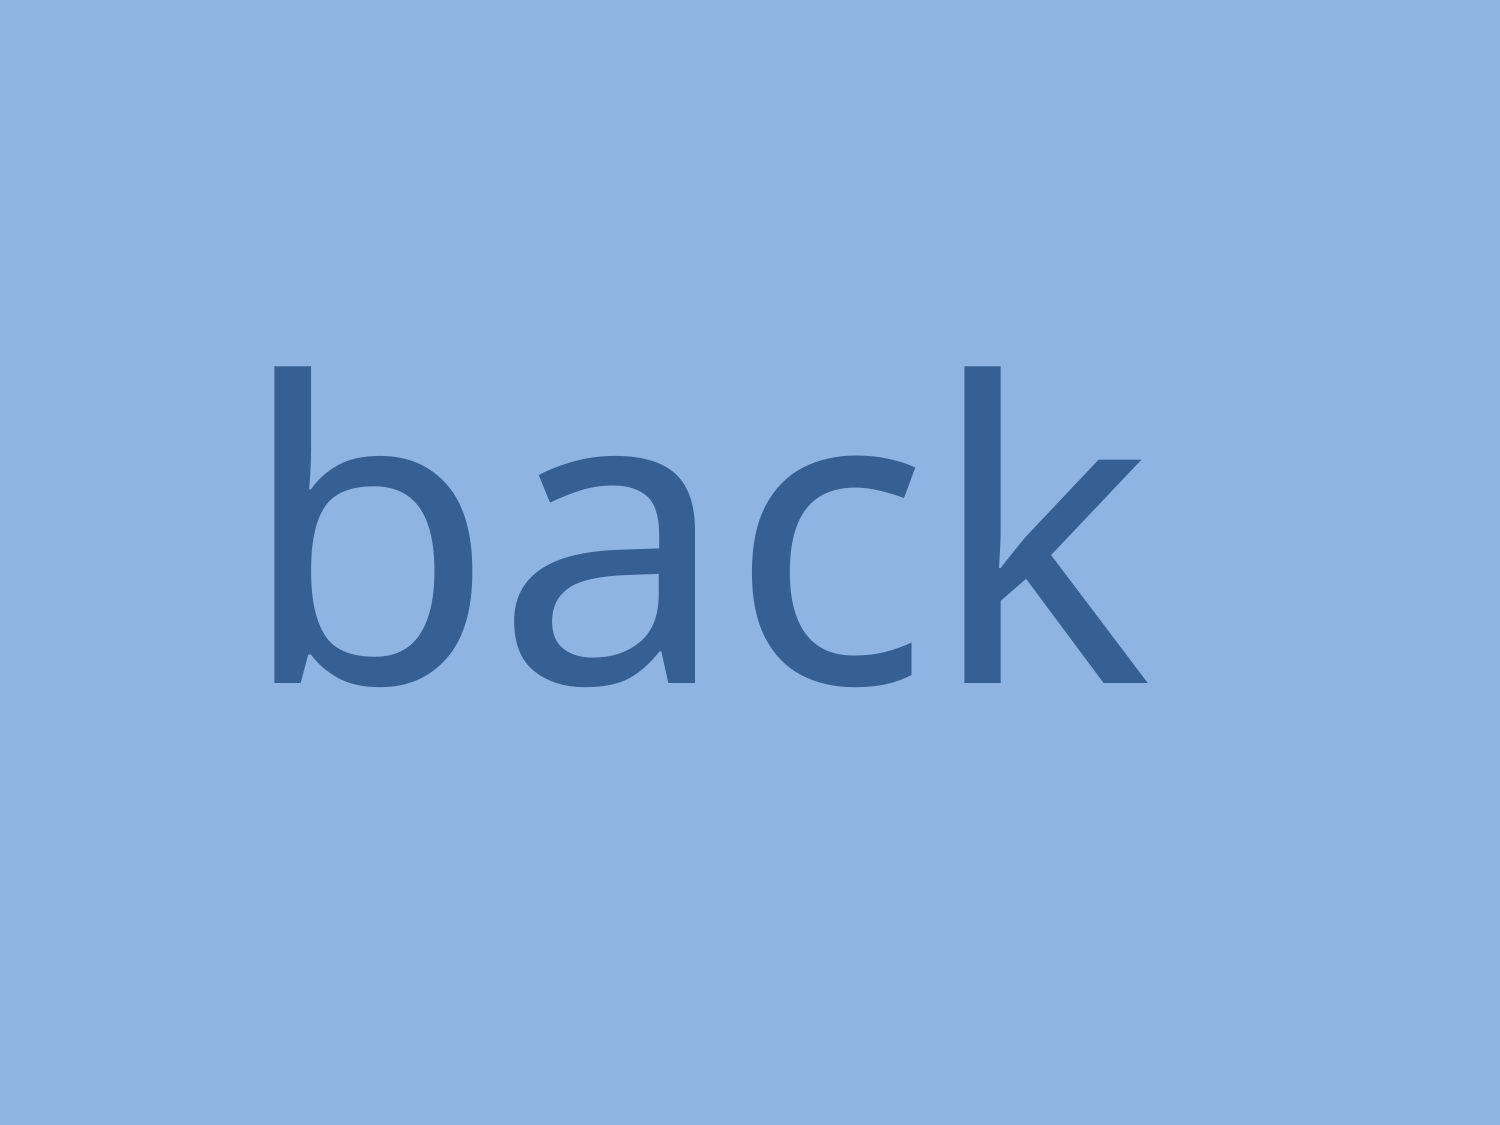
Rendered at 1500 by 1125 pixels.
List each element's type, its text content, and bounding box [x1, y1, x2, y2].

text_box back [41, 259, 1459, 775]
